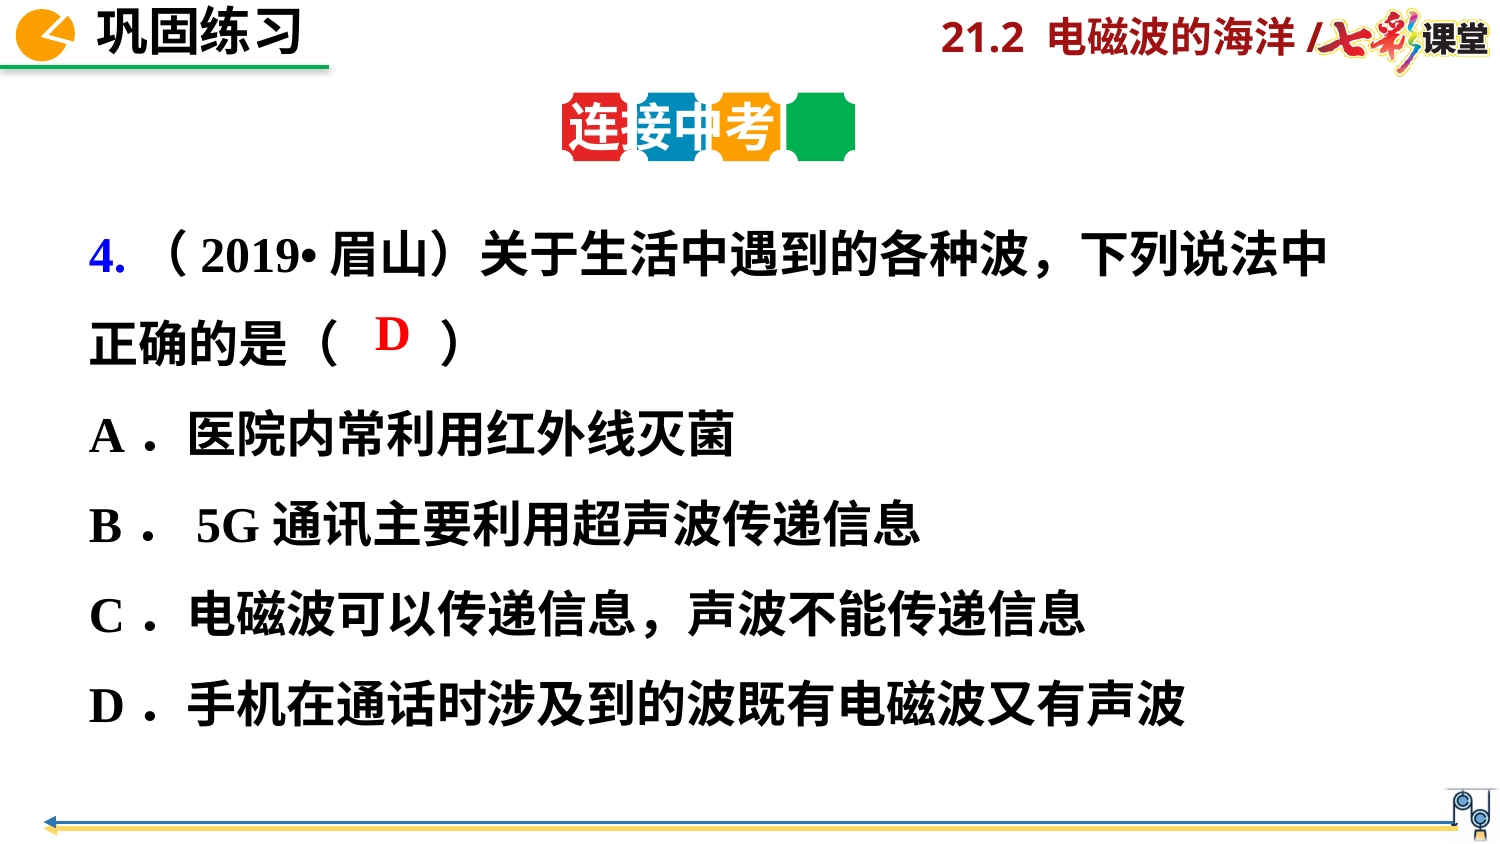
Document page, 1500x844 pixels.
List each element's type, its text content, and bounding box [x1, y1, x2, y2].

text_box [552, 86, 862, 165]
text_box D [360, 293, 426, 368]
text_box 4.（2019•眉山）关于生活中遇到的各种波，下列说法中 正确的是（ ） A．医院内常利用红外线灭菌 B．5G通讯主要利用超声波传递信息 C．电磁波可以传递信息，声波不能传递信息 D．手机在通话时涉及到的波既有电磁波又有声波 [74, 185, 1500, 741]
picture [1313, 7, 1492, 77]
picture [1449, 793, 1493, 836]
